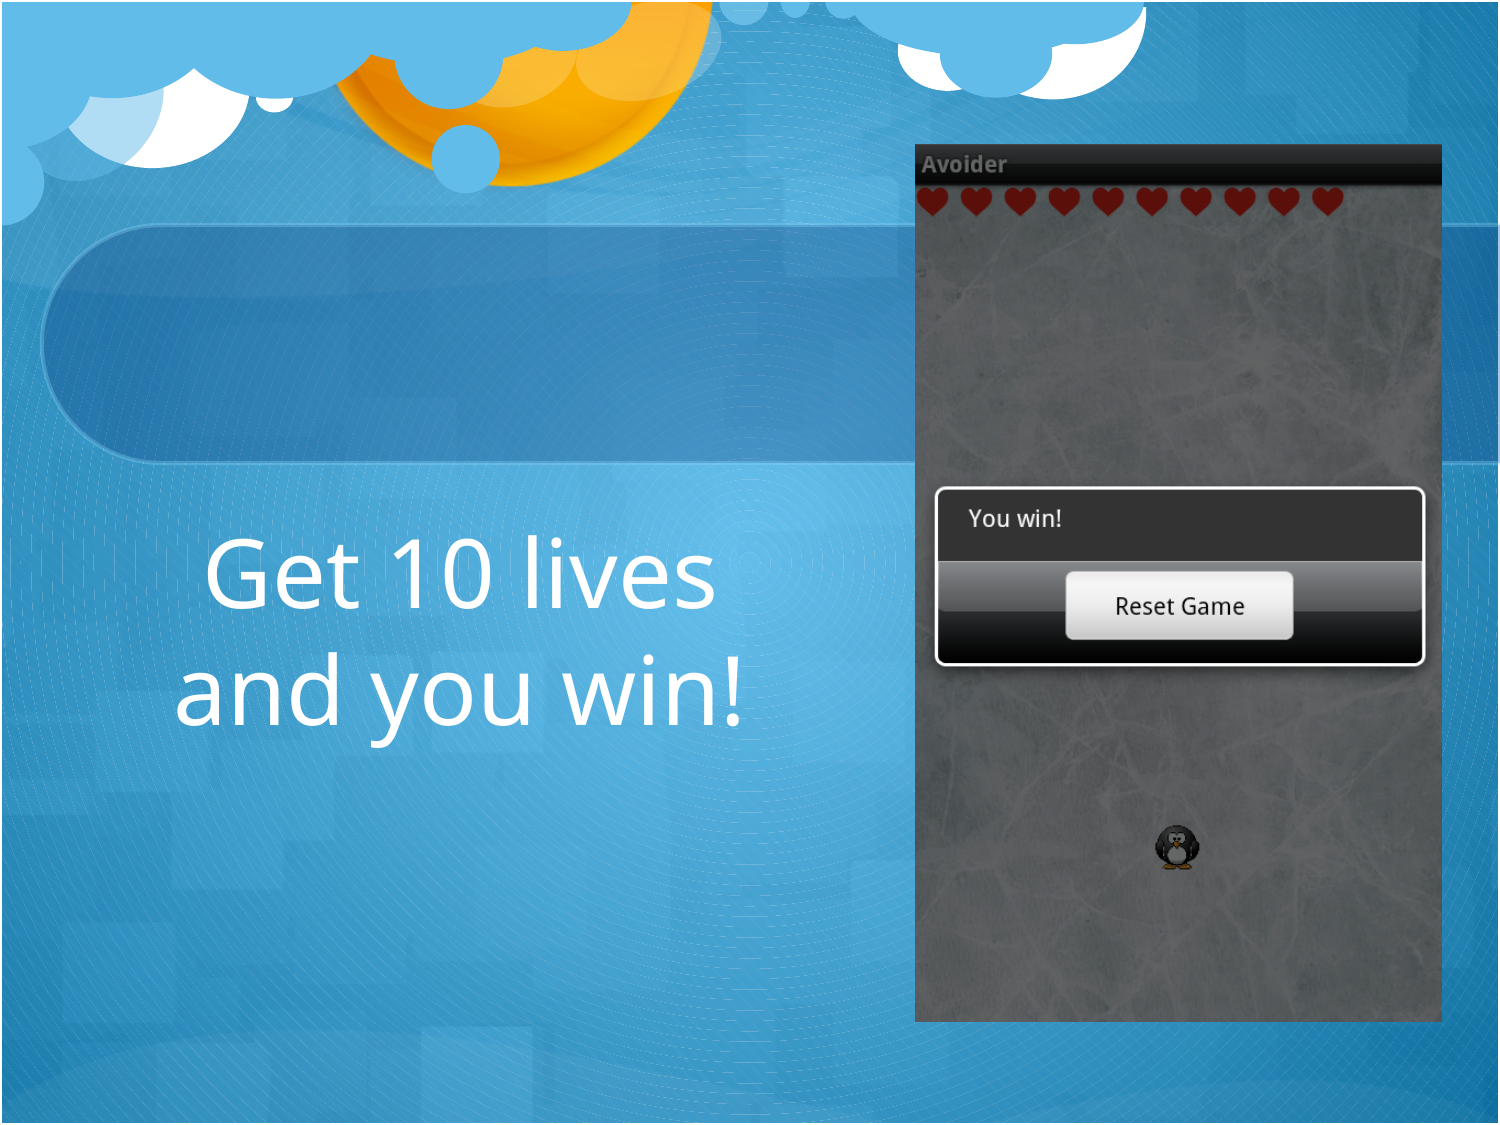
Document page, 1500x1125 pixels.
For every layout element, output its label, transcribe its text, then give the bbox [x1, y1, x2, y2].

picture [2, 2, 1498, 1123]
title Get 10 lives and you win! [98, 427, 823, 828]
